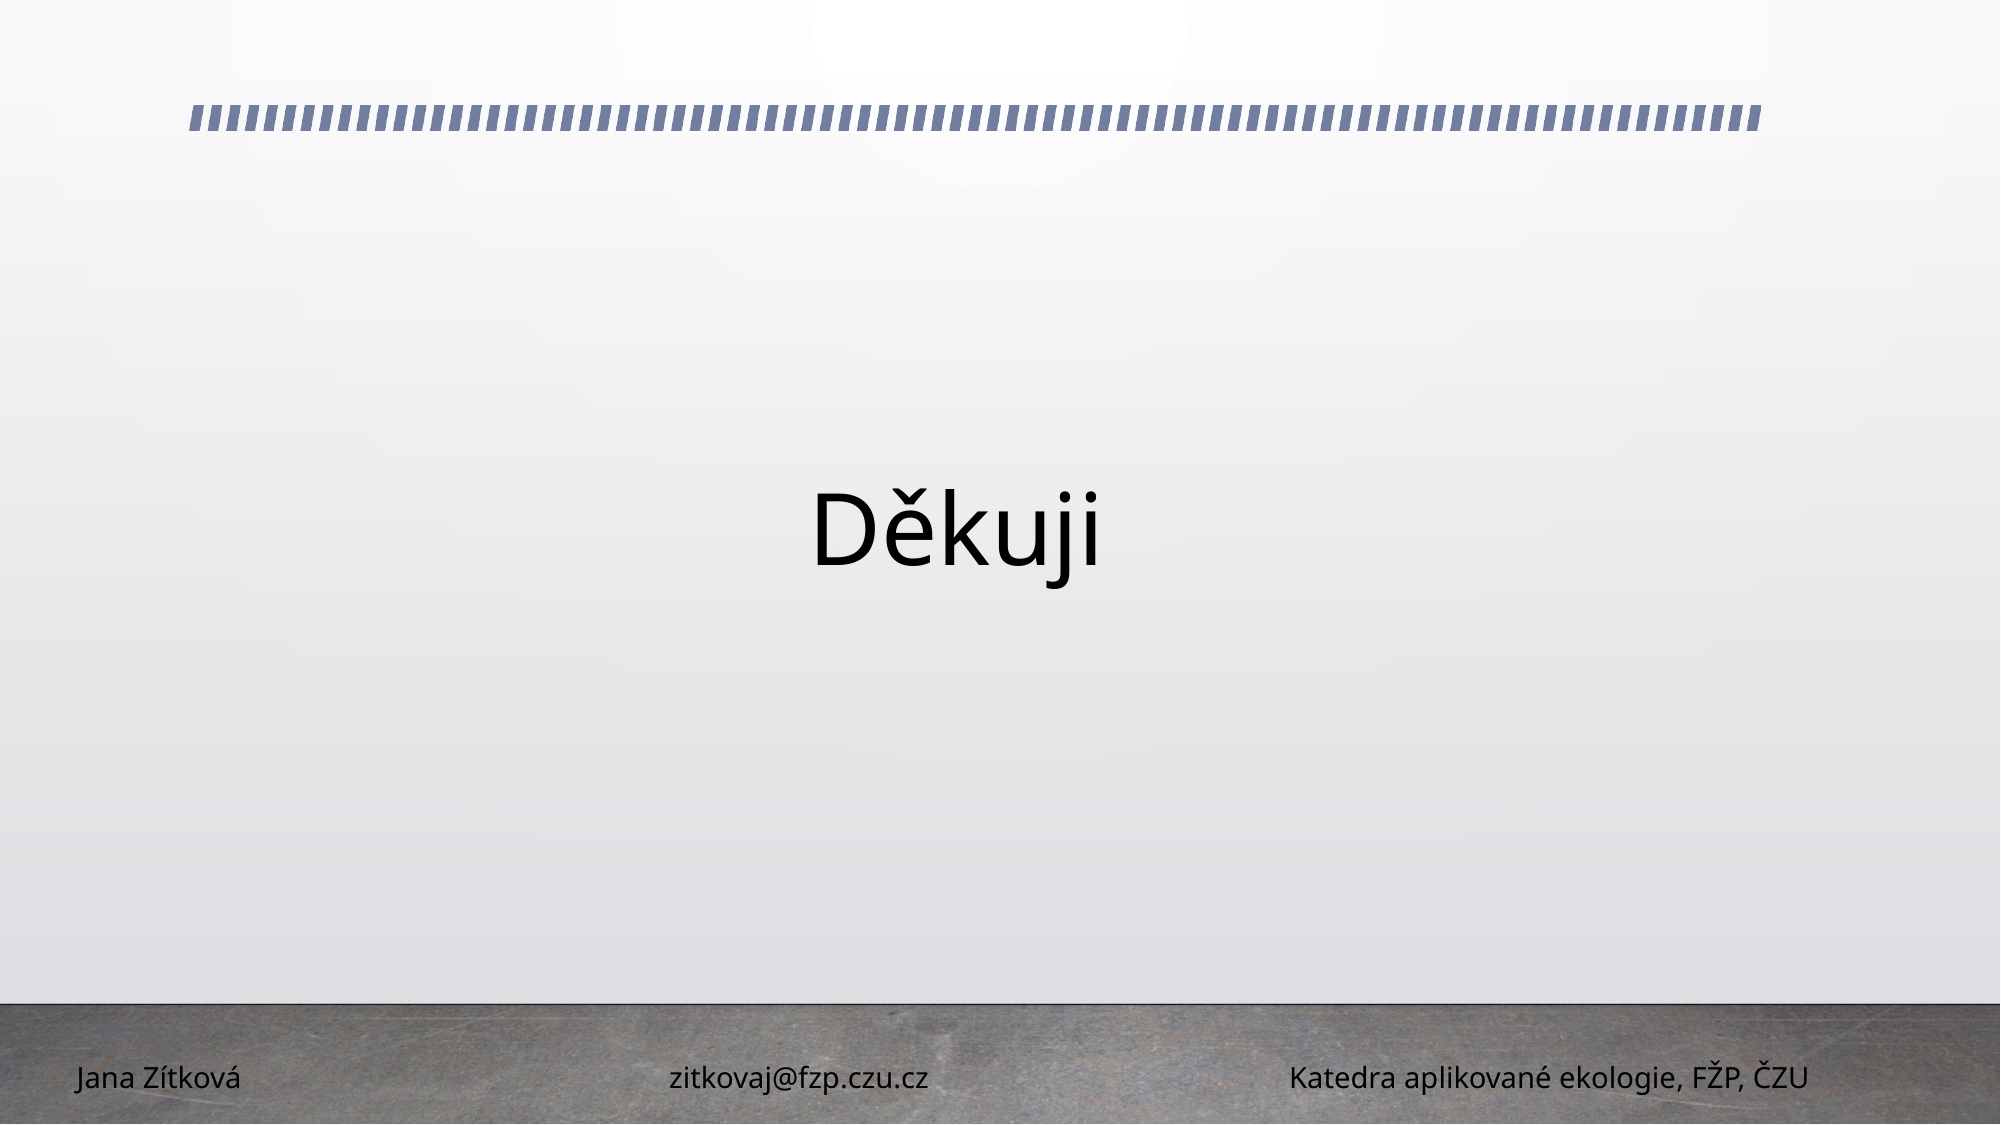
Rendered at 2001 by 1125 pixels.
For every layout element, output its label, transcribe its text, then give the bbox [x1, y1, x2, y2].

footer Jana Zítková zitkovaj@fzp.czu.cz Katedra aplikované ekologie, FŽP, ČZU [39, 1050, 1961, 1104]
title Děkuji [793, 472, 1135, 619]
picture [0, 1004, 2000, 1124]
